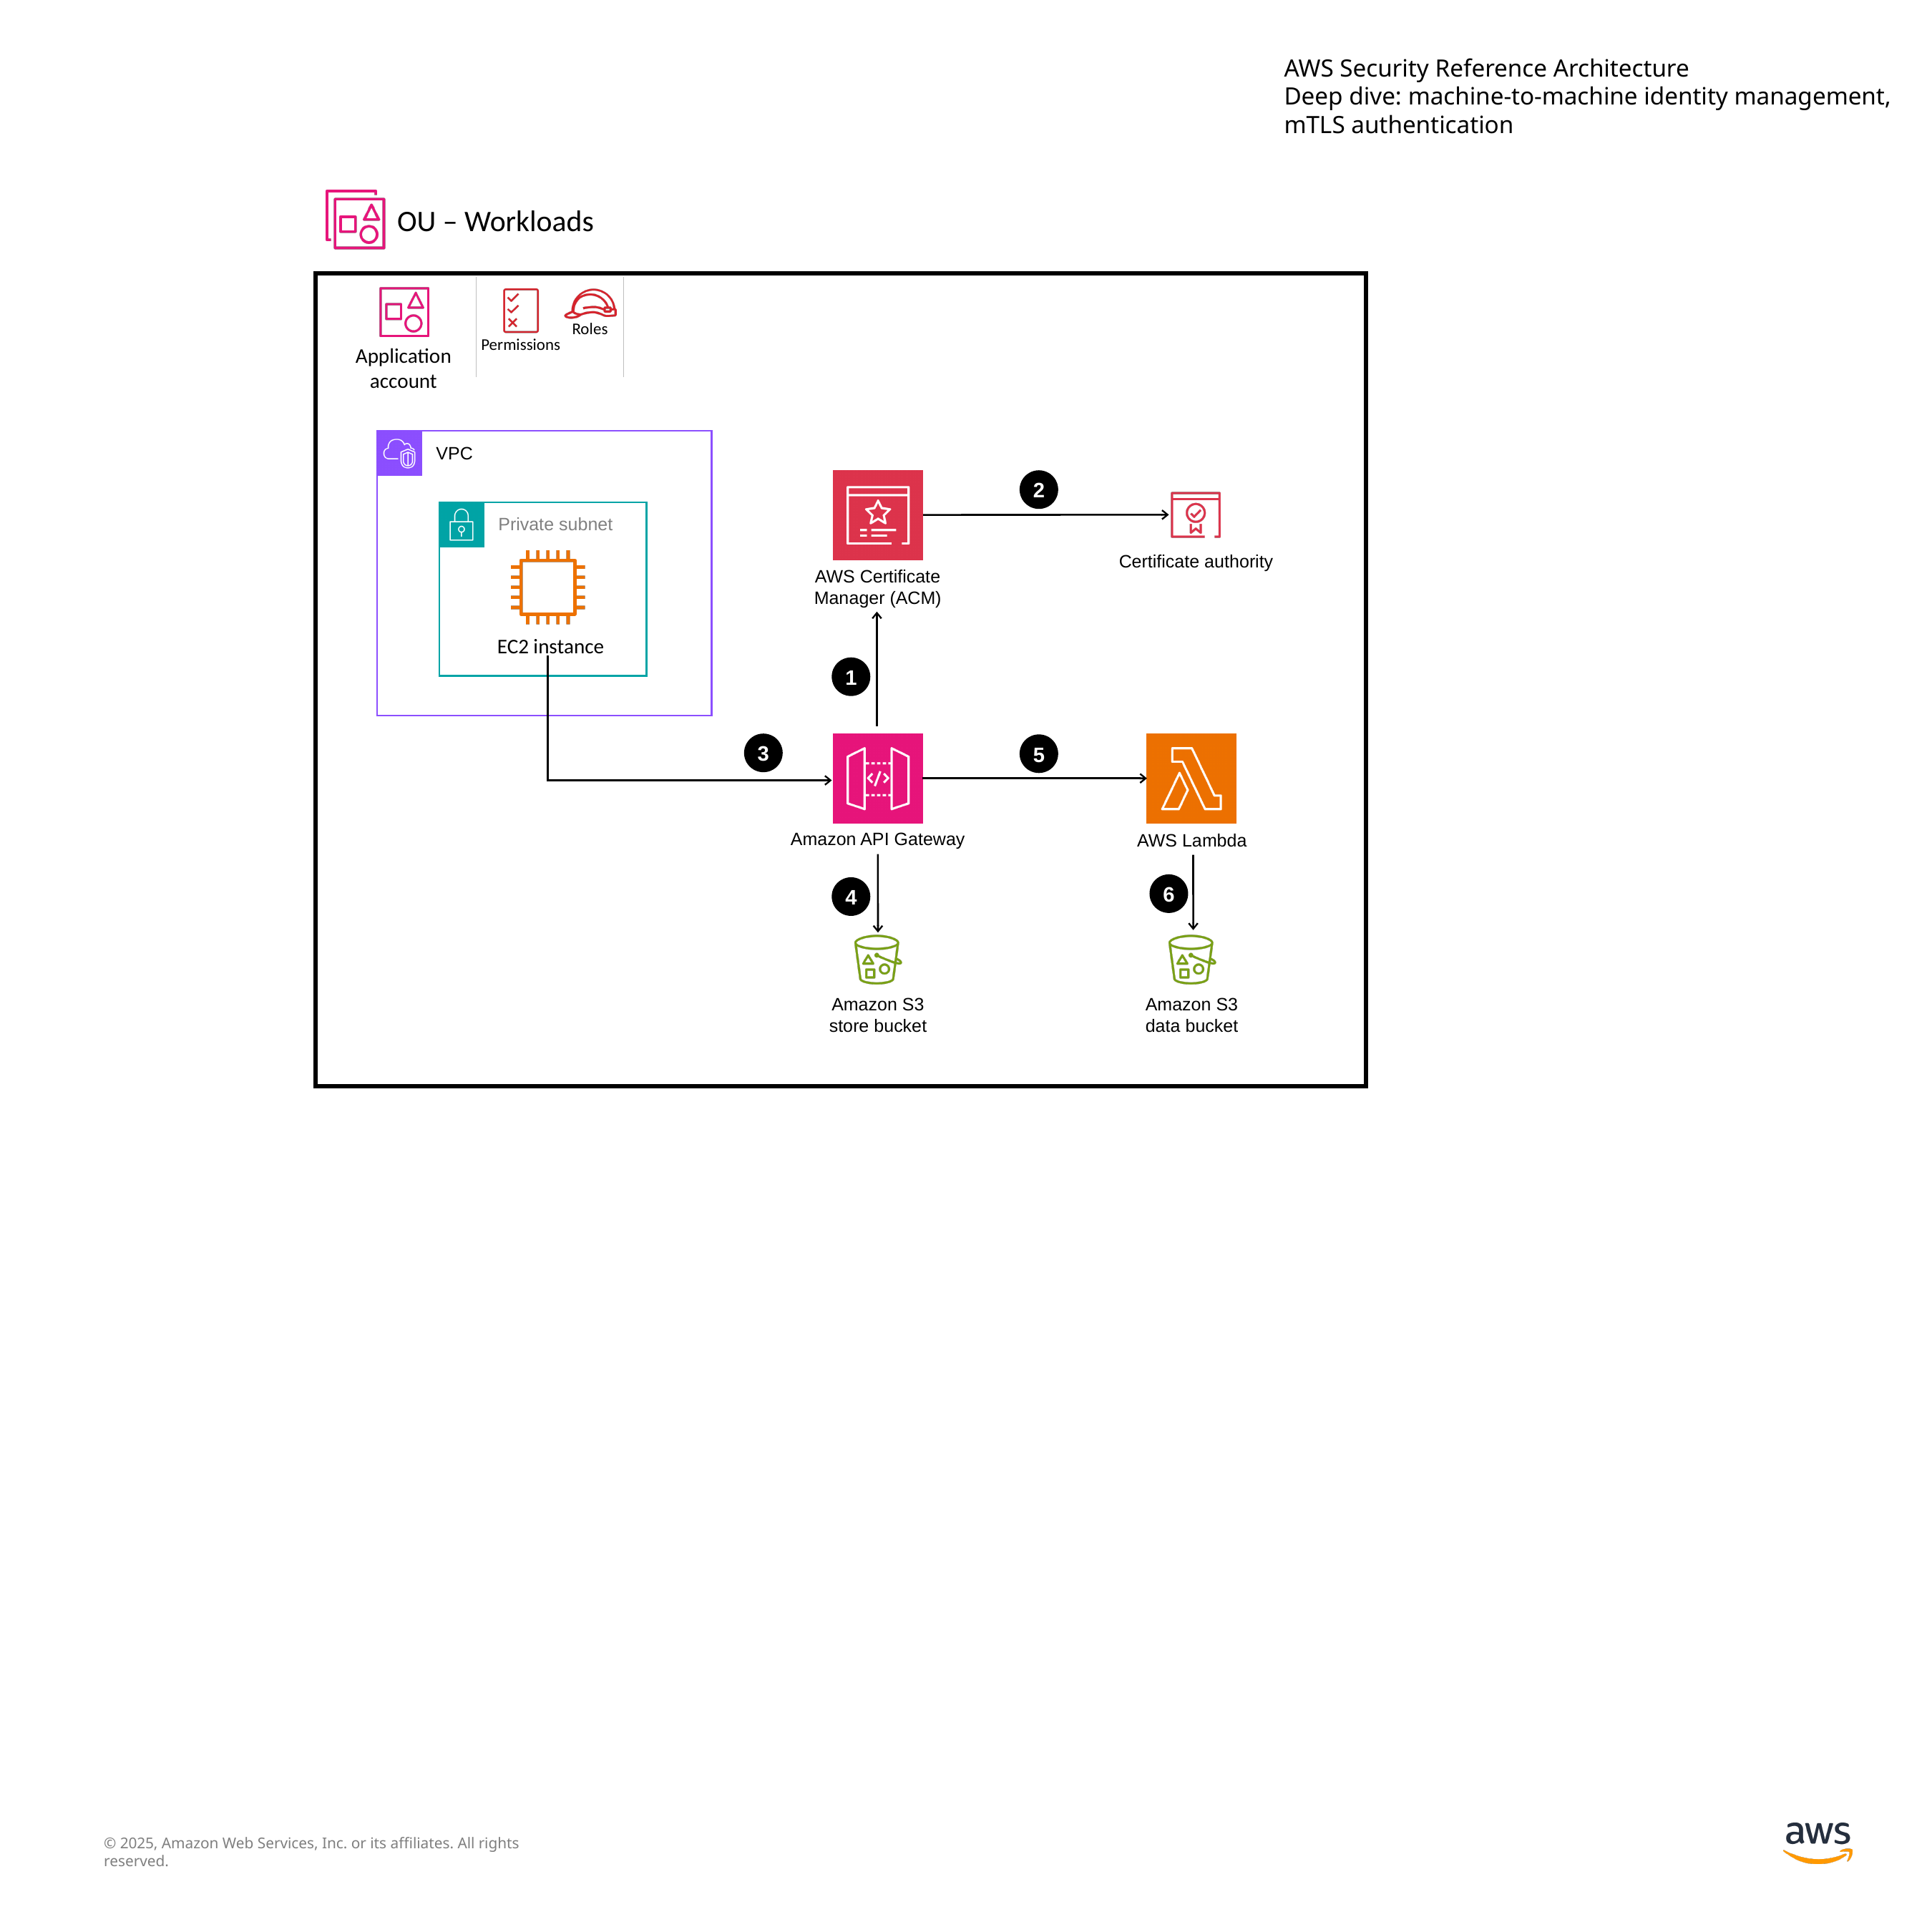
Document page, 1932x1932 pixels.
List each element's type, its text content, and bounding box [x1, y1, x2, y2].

text_box 6 [1148, 873, 1189, 914]
picture [1169, 487, 1223, 542]
text_box Amazon S3 store bucket [802, 987, 954, 1042]
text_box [552, 276, 623, 343]
picture [1165, 932, 1219, 987]
picture [507, 547, 589, 628]
text_box OU – Workloads [388, 196, 664, 243]
text_box [547, 676, 832, 786]
picture [1146, 733, 1236, 824]
text_box 2 [1018, 469, 1059, 510]
picture [851, 932, 905, 987]
text_box AWS Security Reference Architecture Deep dive: machine-to-machine identity management, mTLS authentication [1273, 47, 1903, 144]
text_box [439, 502, 647, 676]
text_box Amazon S3 data bucket [1116, 987, 1268, 1042]
text_box 1 [831, 656, 872, 697]
picture [833, 733, 923, 824]
text_box [315, 273, 1367, 1087]
picture [323, 187, 388, 252]
text_box AWS Certificate Manager (ACM) [743, 560, 1012, 613]
picture [1783, 1823, 1853, 1864]
text_box 5 [1018, 733, 1059, 774]
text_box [484, 287, 587, 360]
picture [833, 470, 923, 560]
text_box 3 [743, 733, 784, 774]
text_box AWS Lambda [1112, 824, 1272, 856]
text_box Amazon API Gateway [746, 822, 1010, 854]
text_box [624, 276, 628, 343]
text_box Certificate authority [1107, 544, 1285, 577]
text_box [323, 285, 484, 399]
picture [376, 431, 422, 476]
text_box 4 [831, 876, 872, 917]
